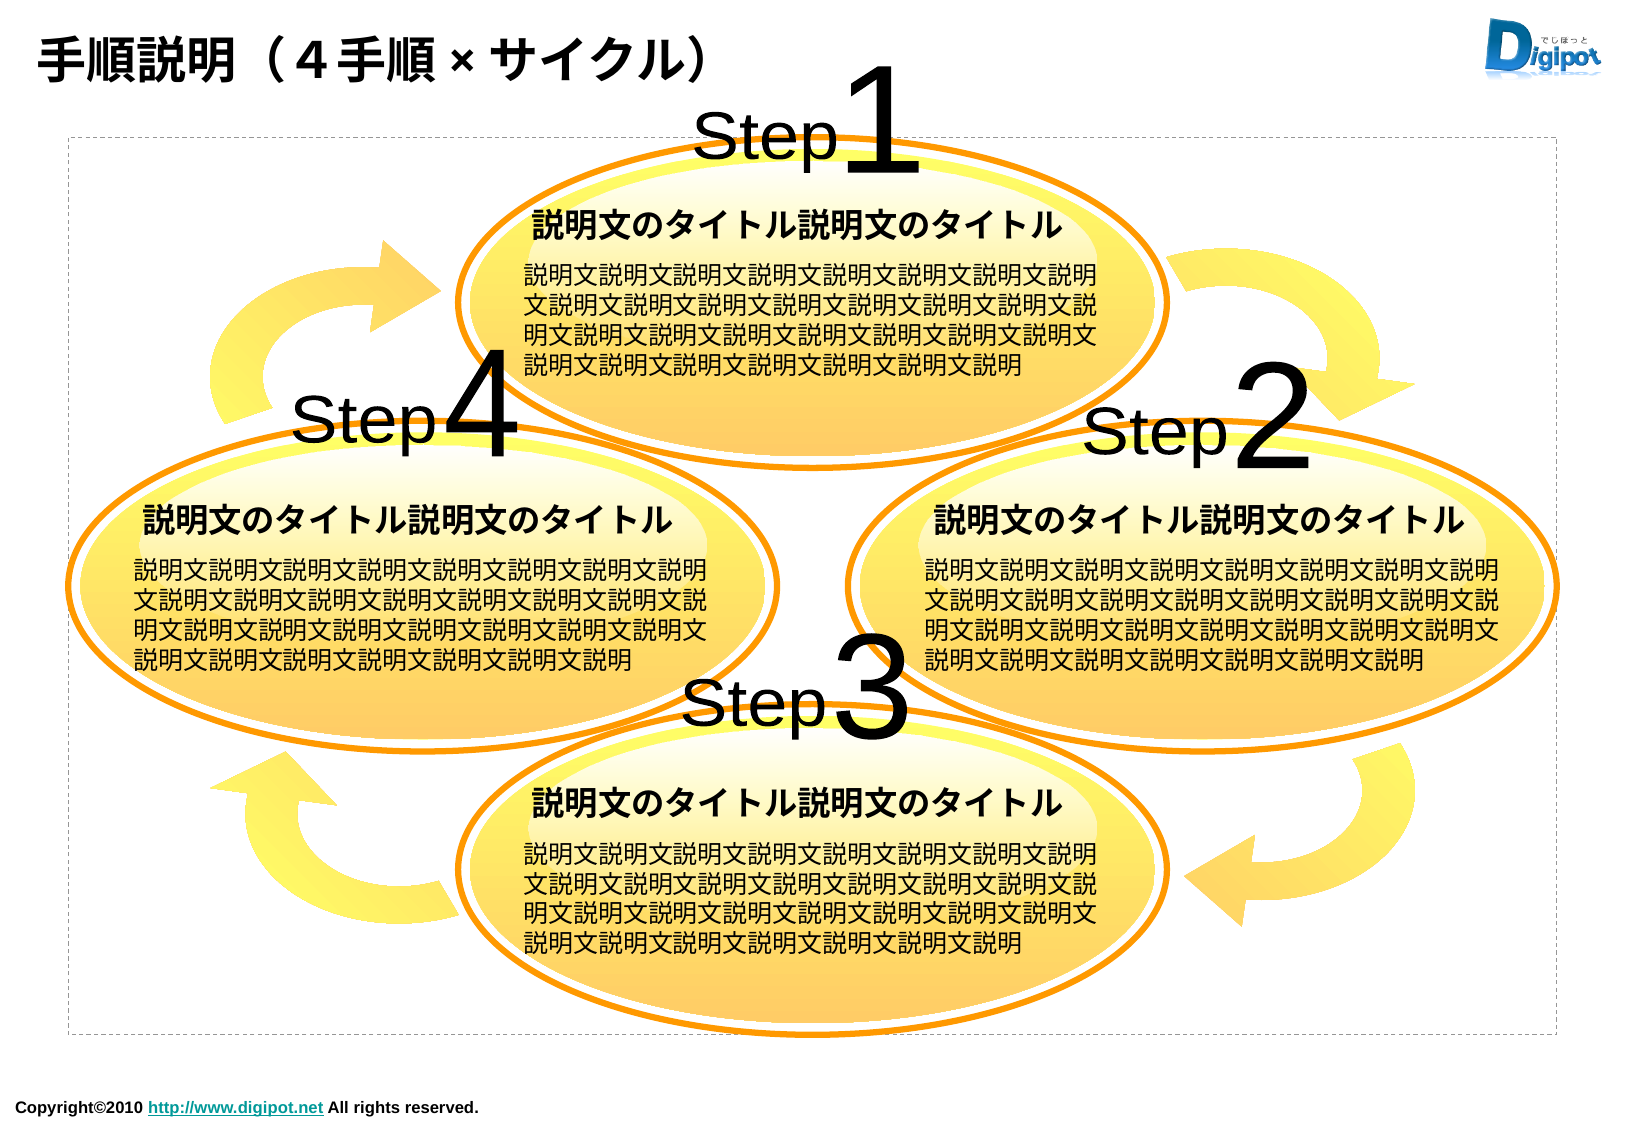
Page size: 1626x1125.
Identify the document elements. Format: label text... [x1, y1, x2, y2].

text_box [458, 778, 517, 961]
text_box [573, 727, 1052, 774]
text_box [1201, 432, 1219, 444]
text_box [403, 432, 491, 447]
text_box [492, 435, 503, 448]
text_box [793, 715, 1081, 774]
text_box [707, 500, 766, 654]
text_box [745, 139, 750, 151]
text_box 説明文のタイトル説明文のタイトル [127, 491, 707, 547]
text_box [1194, 432, 1200, 444]
text_box [847, 423, 1493, 752]
text_box [740, 704, 792, 719]
text_box [1194, 420, 1493, 491]
text_box [799, 704, 817, 715]
text_box [523, 708, 732, 774]
text_box [733, 707, 739, 719]
picture [1485, 18, 1602, 82]
text_box [818, 704, 893, 719]
text_box [596, 160, 1028, 196]
text_box [1226, 432, 1472, 491]
text_box [68, 494, 127, 678]
text_box [1184, 743, 1415, 927]
text_box [892, 708, 1167, 952]
text_box [1486, 508, 1545, 641]
text_box [793, 704, 798, 716]
text_box [763, 137, 803, 150]
text_box [435, 420, 446, 432]
text_box [361, 421, 402, 434]
text_box [210, 751, 459, 924]
text_box [871, 151, 918, 167]
text_box [447, 421, 517, 436]
text_box [1141, 432, 1193, 446]
text_box [1141, 420, 1193, 434]
text_box [1125, 435, 1134, 447]
text_box 説明文のタイトル説明文のタイトル [517, 196, 1097, 251]
text_box [504, 426, 778, 669]
text_box [183, 444, 663, 491]
text_box [153, 681, 691, 740]
text_box [932, 437, 1118, 491]
text_box [132, 681, 686, 752]
text_box 説明文説明文説明文説明文説明文説明文説明文説明文説明文説明文説明文説明文説明文説明文説明文説明文説明文説明文説明文説明文説明文説明文説明文説明文説明文説明文説明文説明文説明文説明 [517, 832, 1120, 964]
text_box [80, 508, 139, 664]
text_box [504, 371, 1119, 468]
text_box [403, 420, 409, 432]
text_box [1095, 217, 1155, 371]
text_box [933, 681, 1472, 740]
text_box [751, 138, 763, 151]
text_box [153, 432, 402, 491]
text_box [343, 424, 349, 436]
text_box [804, 148, 876, 161]
text_box [542, 964, 1083, 1024]
text_box [521, 964, 1104, 1035]
text_box [524, 386, 1101, 457]
text_box [565, 148, 803, 196]
text_box 説明文のタイトル説明文のタイトル [517, 774, 1097, 830]
text_box [132, 425, 342, 491]
text_box [877, 139, 891, 152]
text_box [504, 436, 693, 491]
text_box [811, 137, 876, 151]
text_box [350, 423, 361, 435]
text_box [1096, 783, 1155, 938]
text_box [470, 224, 530, 381]
text_box 説明文説明文説明文説明文説明文説明文説明文説明文説明文説明文説明文説明文説明文説明文説明文説明文説明文説明文説明文説明文説明文説明文説明文説明文説明文説明文説明文説明文説明文説明 [918, 548, 1522, 681]
text_box [1219, 432, 1225, 444]
title 手順説明（４手順×サイクル） [21, 19, 881, 98]
text_box 説明文説明文説明文説明文説明文説明文説明文説明文説明文説明文説明文説明文説明文説明文説明文説明文説明文説明文説明文説明文説明文説明文説明文説明文説明文説明文説明文説明文説明文説明 [127, 548, 730, 681]
text_box [210, 240, 441, 424]
text_box [409, 420, 427, 432]
text_box [685, 681, 713, 697]
text_box [859, 499, 919, 672]
text_box 説明文のタイトル説明文のタイトル [919, 491, 1498, 547]
text_box [541, 140, 744, 196]
text_box [804, 137, 810, 148]
text_box 説明文説明文説明文説明文説明文説明文説明文説明文説明文説明文説明文説明文説明文説明文説明文説明文説明文説明文説明文説明文説明文説明文説明文説明文説明文説明文説明文説明文説明文説明 [517, 253, 1120, 386]
text_box [892, 141, 1084, 196]
text_box [544, 716, 792, 774]
text_box [962, 444, 1443, 491]
text_box [1097, 203, 1167, 385]
text_box [1166, 248, 1415, 421]
text_box [470, 791, 528, 948]
text_box [428, 420, 434, 432]
text_box [892, 153, 1060, 196]
text_box [1117, 436, 1125, 448]
text_box [458, 211, 517, 384]
text_box [1498, 494, 1557, 658]
text_box [1135, 434, 1140, 447]
